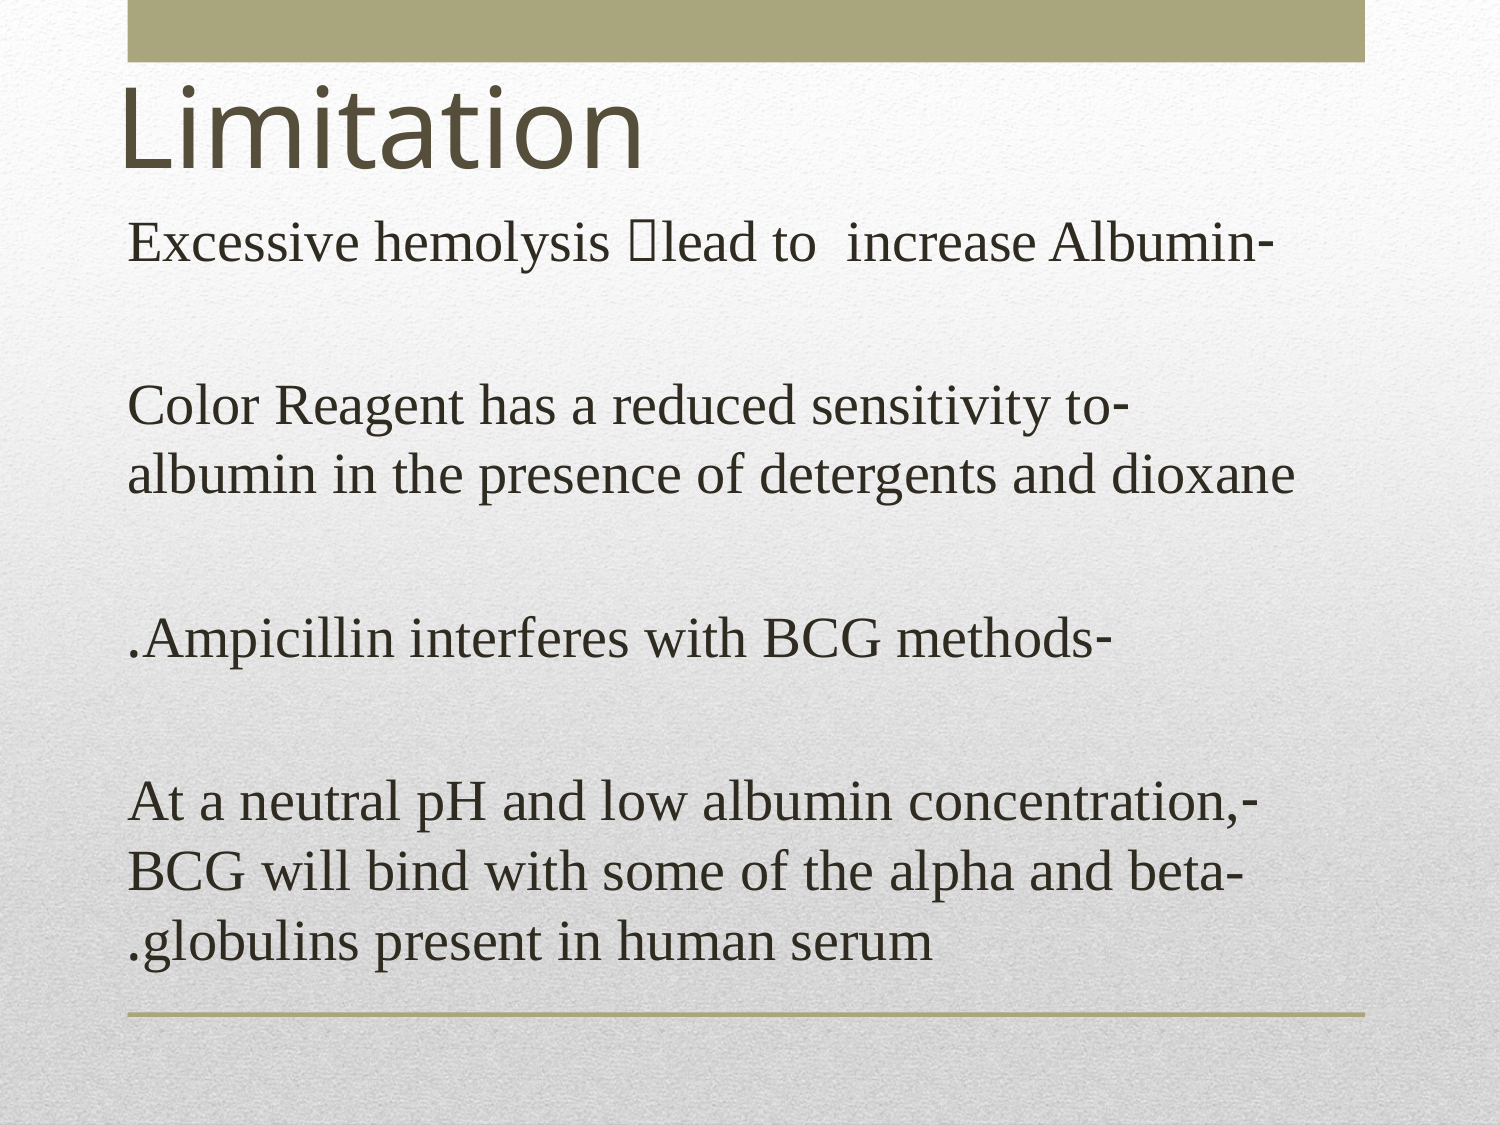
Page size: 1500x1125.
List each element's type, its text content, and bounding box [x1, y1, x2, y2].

title Limitation [100, 0, 1213, 199]
list -Excessive hemolysis lead to increase Albumin -Color Reagent has a reduced sensitivity to albumin in the presence of detergents and dioxane -Ampicillin interferes with BCG methods. -At a neutral pH and low albumin concentration, BCG will bind with some of the alpha and beta-globulins present in human serum. [112, 184, 1350, 1072]
